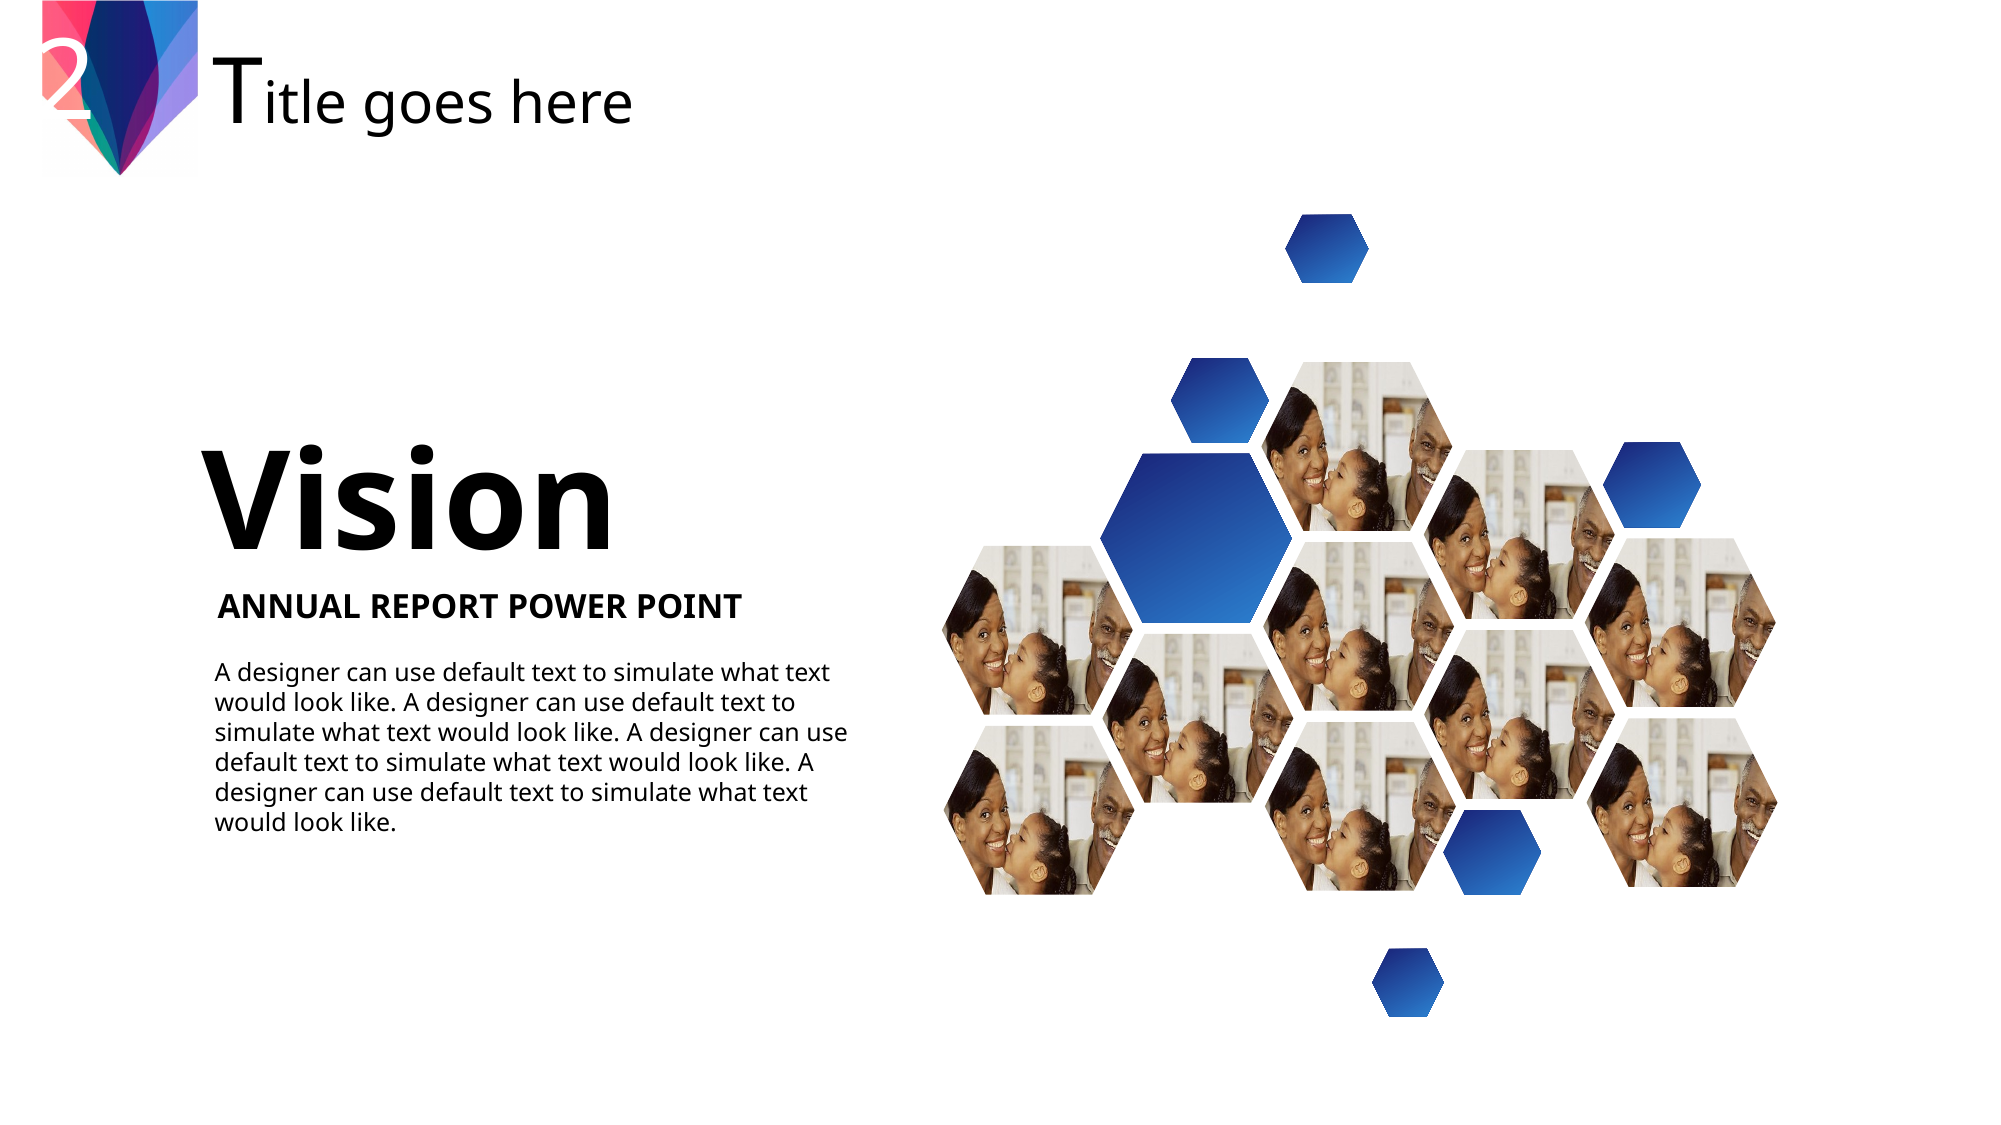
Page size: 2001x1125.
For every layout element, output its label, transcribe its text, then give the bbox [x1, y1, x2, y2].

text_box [17, 0, 666, 177]
text_box [1284, 213, 1370, 284]
text_box Vision [186, 404, 735, 585]
text_box [1189, 357, 1251, 362]
text_box [1371, 947, 1445, 1018]
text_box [941, 362, 1778, 895]
text_box A designer can use default text to simulate what text would look like. A designer can use default text to simulate what text would look like. A designer can use default text to simulate what text would look like. A designer can use default text to simulate what text would look like. [199, 649, 903, 874]
text_box ANNUAL REPORT POWER POINT [202, 578, 762, 633]
